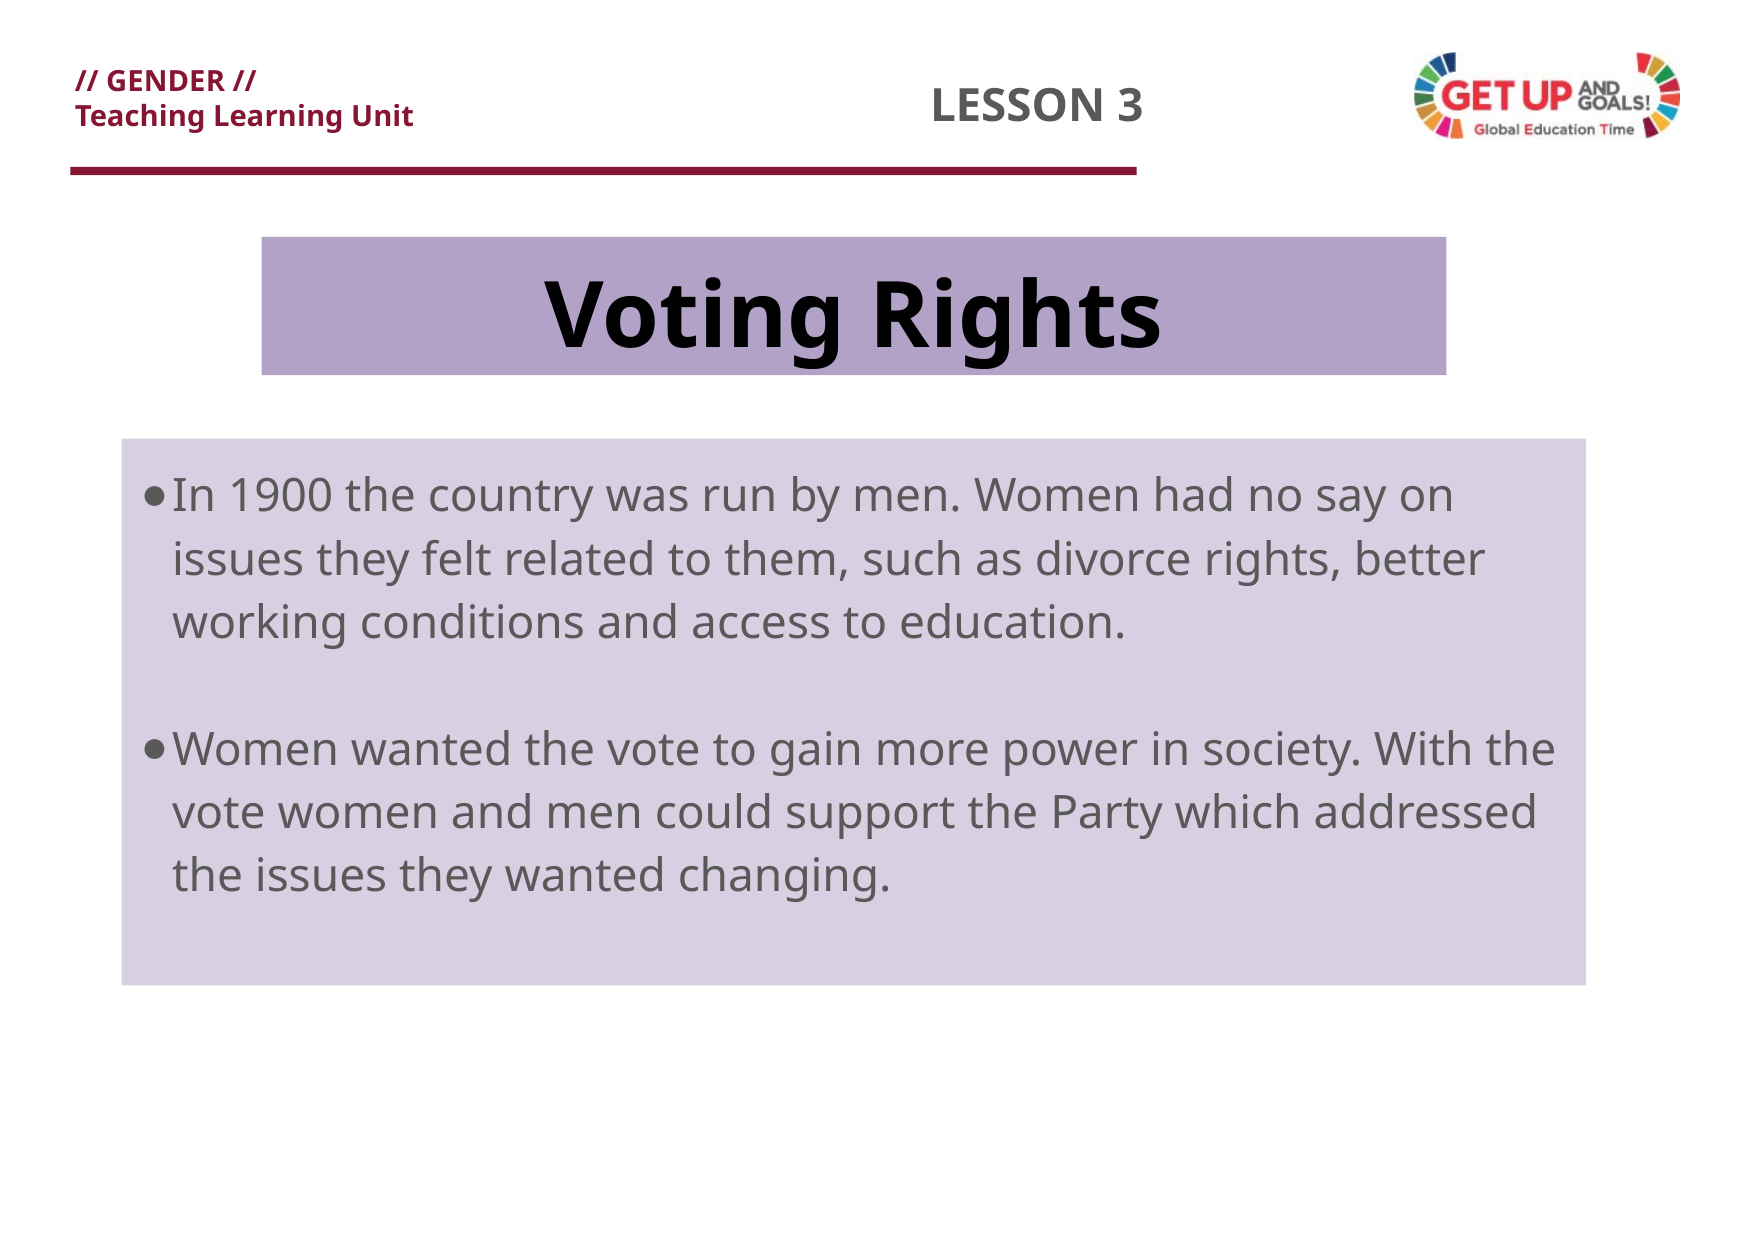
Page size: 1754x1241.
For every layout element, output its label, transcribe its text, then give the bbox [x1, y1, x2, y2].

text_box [59, 47, 1680, 176]
list In 1900 the country was run by men. Women had no say on issues they felt related to them, such as divorce rights, better working conditions and access to education. Women wanted the vote to gain more power in society. With the vote women and men could support the Party which addressed the issues they wanted changing. [121, 438, 1587, 986]
title Voting Rights [261, 236, 1447, 376]
